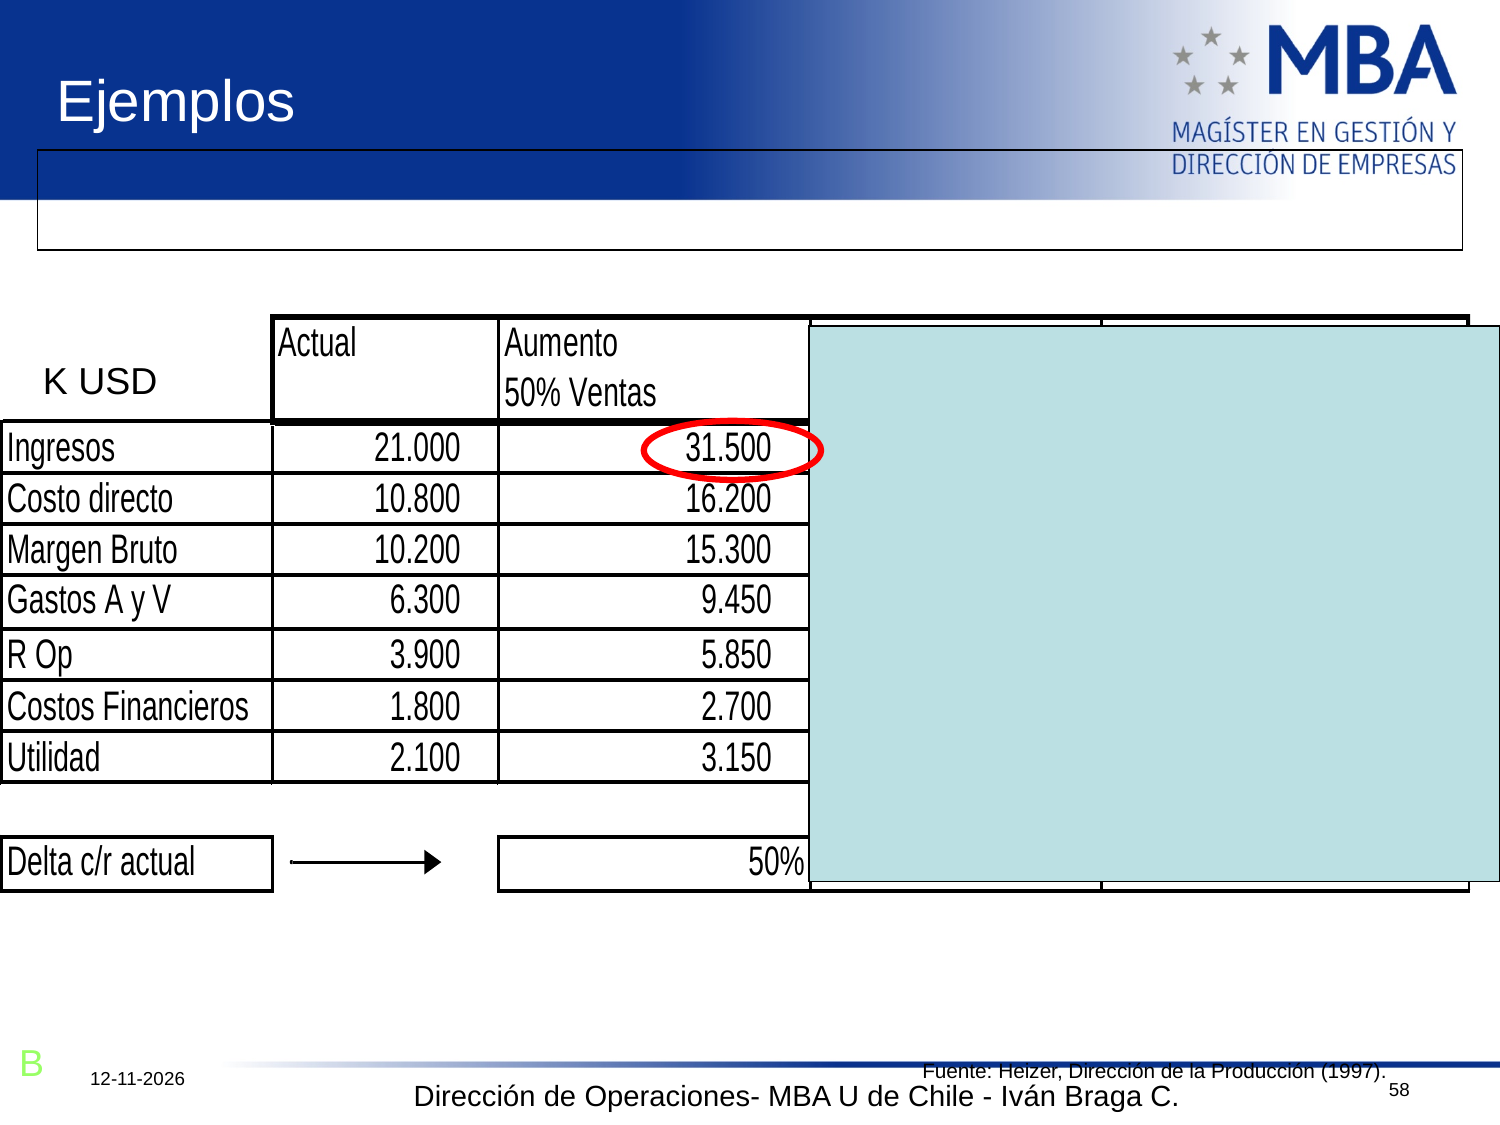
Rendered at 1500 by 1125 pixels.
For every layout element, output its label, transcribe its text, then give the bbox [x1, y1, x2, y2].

text_box [1474, 326, 1500, 882]
picture [1097, 1098, 1104, 1104]
text_box Fuente: Heizer, Dirección de la Producción (1997). [837, 1050, 1402, 1090]
text_box B [4, 1031, 60, 1092]
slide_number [74, 1058, 426, 1103]
text_box [37, 149, 1463, 250]
picture [1034, 1090, 1234, 1125]
title Ejemplos [41, 54, 1317, 143]
footer [501, 1070, 1034, 1125]
picture [0, 0, 1500, 1125]
slide_number 58 [1234, 1070, 1426, 1125]
picture [1069, 1097, 1079, 1104]
picture [1130, 1098, 1137, 1104]
